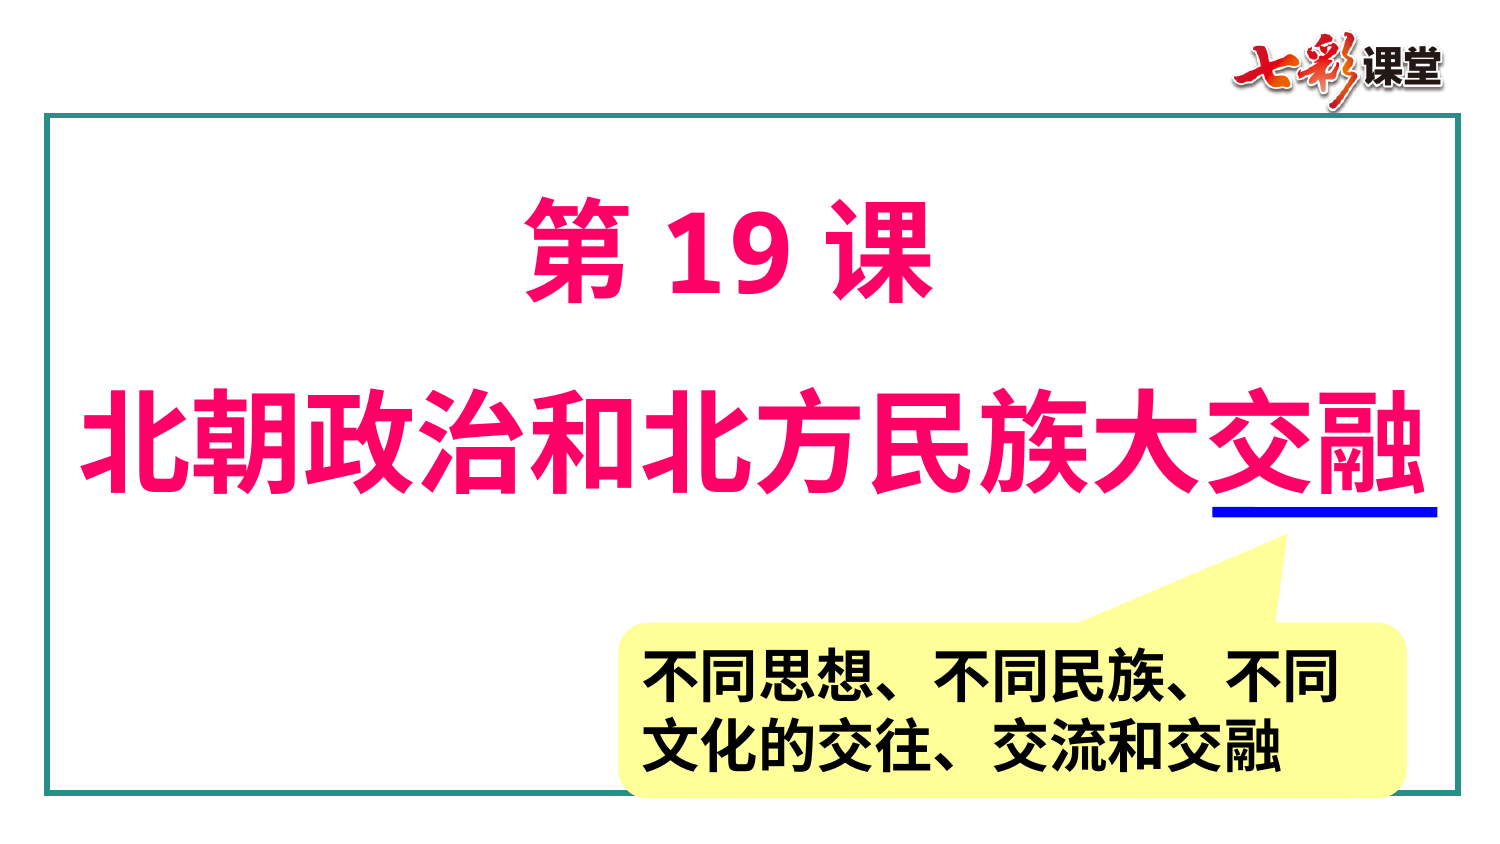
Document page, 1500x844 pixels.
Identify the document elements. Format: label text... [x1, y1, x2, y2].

text_box 不同思想、不同民族、不同文化的交往、交流和交融 [618, 533, 1407, 799]
text_box 第19课 北朝政治和北方民族大交融 [63, 173, 1444, 515]
picture [1228, 26, 1449, 113]
